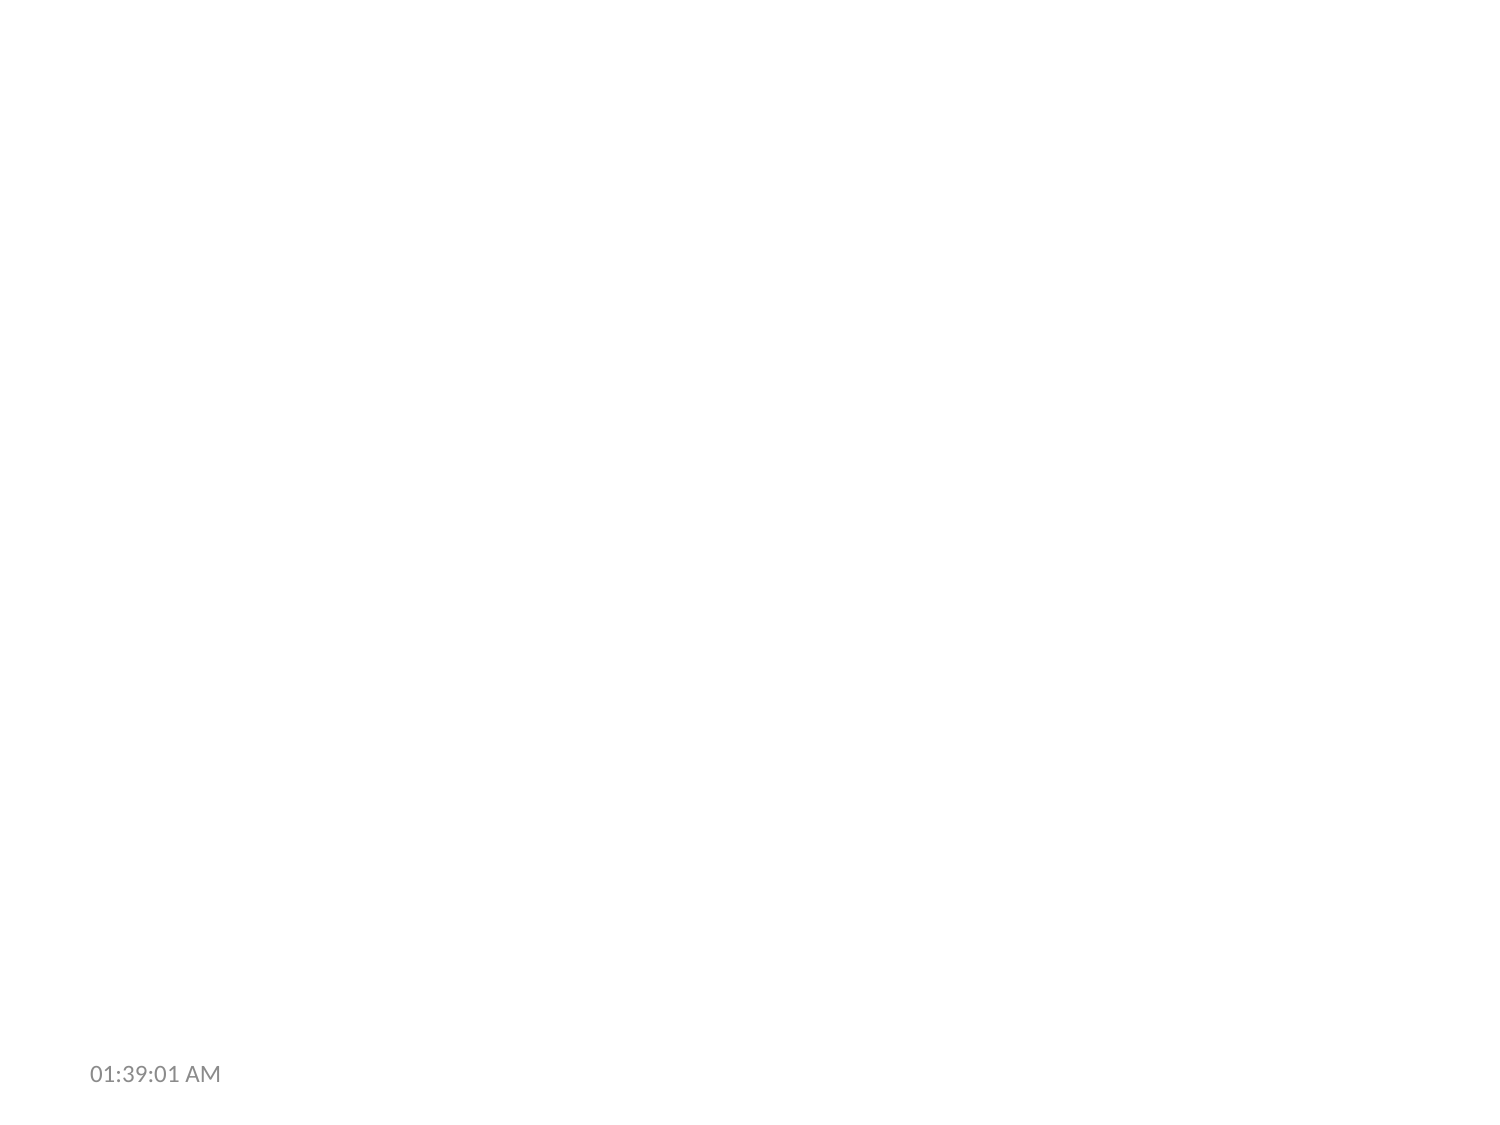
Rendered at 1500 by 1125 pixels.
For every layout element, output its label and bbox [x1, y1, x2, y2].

slide_number [75, 1042, 425, 1103]
